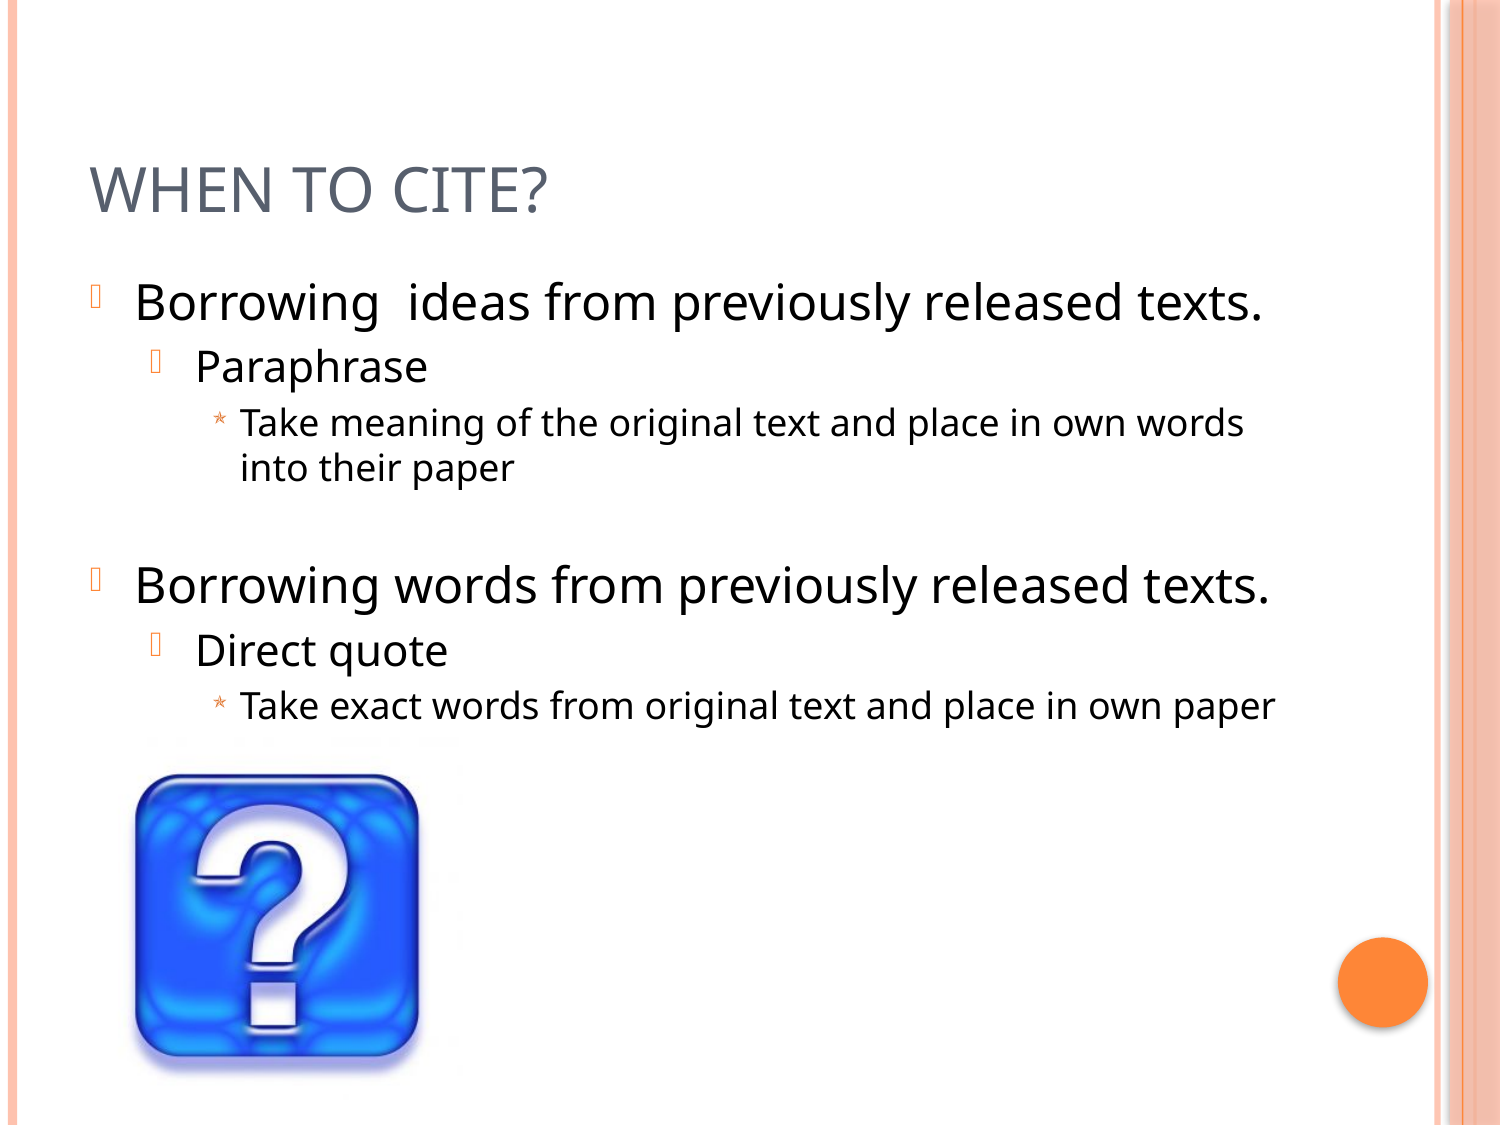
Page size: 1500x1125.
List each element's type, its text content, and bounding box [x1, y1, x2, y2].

title When to Cite? [75, 45, 1300, 233]
picture [99, 736, 463, 1101]
list Borrowing ideas from previously released texts. Paraphrase Take meaning of the original text and place in own words into their paper Borrowing words from previously released texts. Direct quote Take exact words from original text and place in own paper [75, 262, 1300, 1062]
